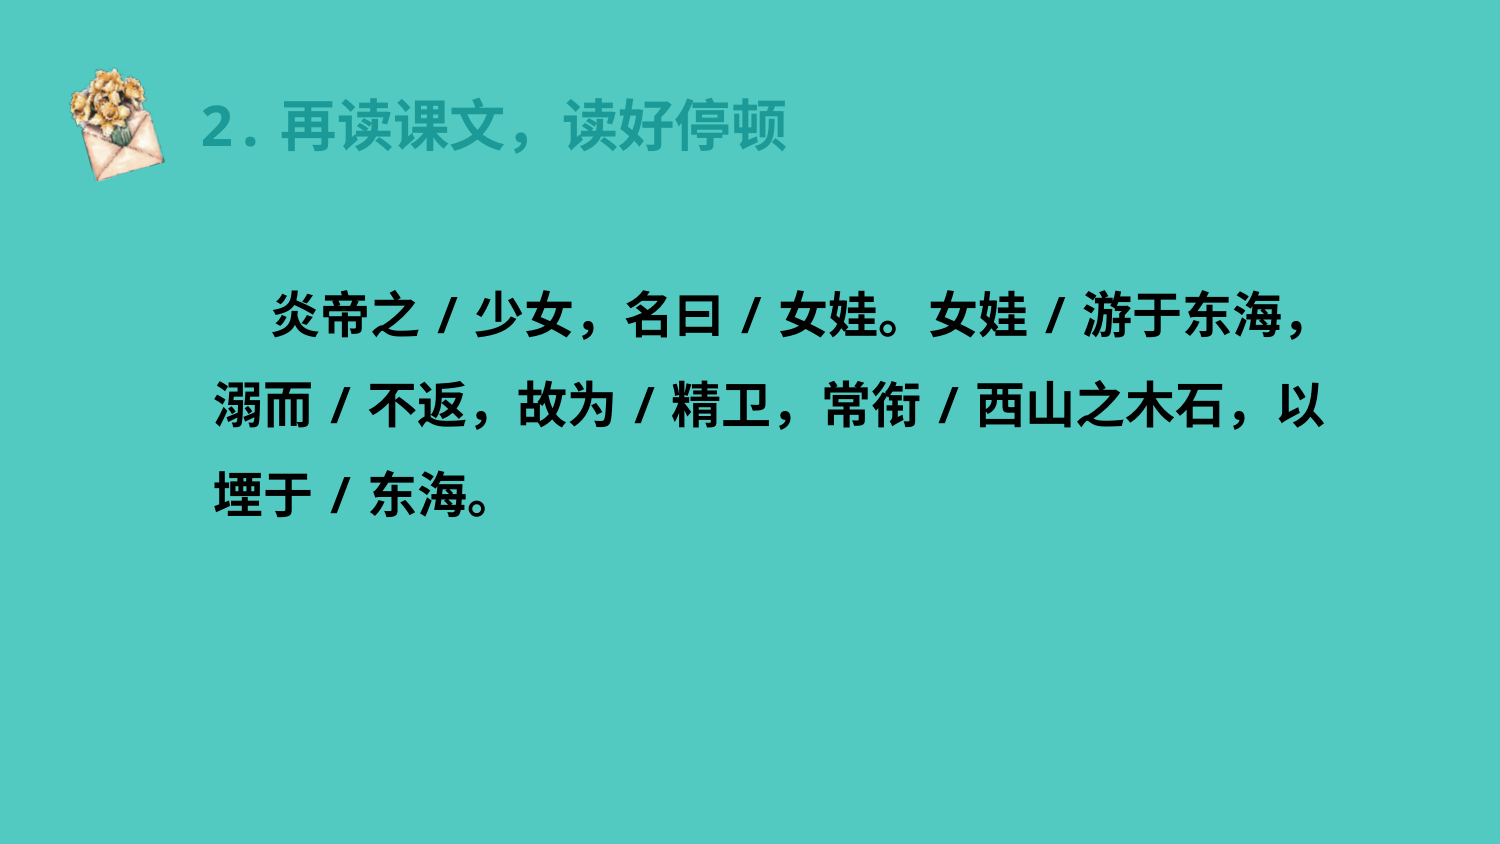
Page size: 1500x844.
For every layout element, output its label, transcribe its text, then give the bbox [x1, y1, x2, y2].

picture [32, 15, 188, 188]
text_box 2.再读课文，读好停顿 [188, 84, 848, 164]
text_box 炎帝之/少女，名曰/女娃。女娃/游于东海，溺而/不返，故为/精卫，常衔/西山之木石，以堙于/东海。 [202, 175, 1360, 664]
